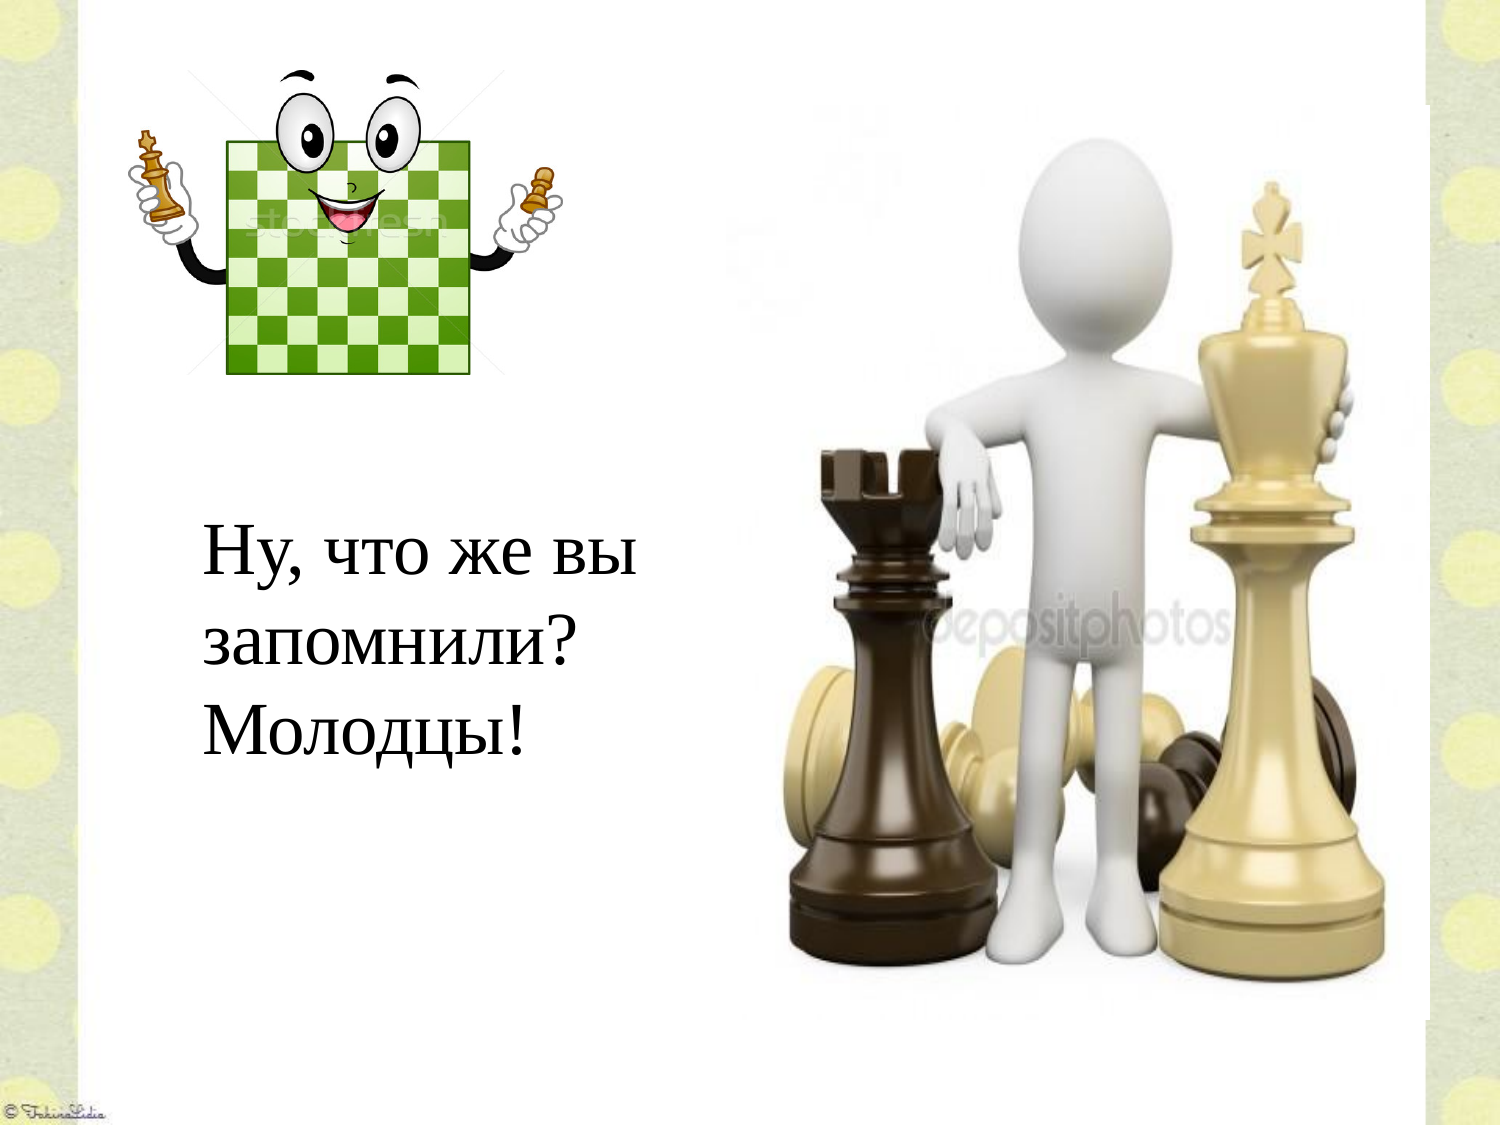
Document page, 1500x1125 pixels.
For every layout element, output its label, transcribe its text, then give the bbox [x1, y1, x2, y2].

picture [0, 0, 1500, 1125]
text_box Ну, что же вы запомнили? Молодцы! [187, 492, 721, 777]
